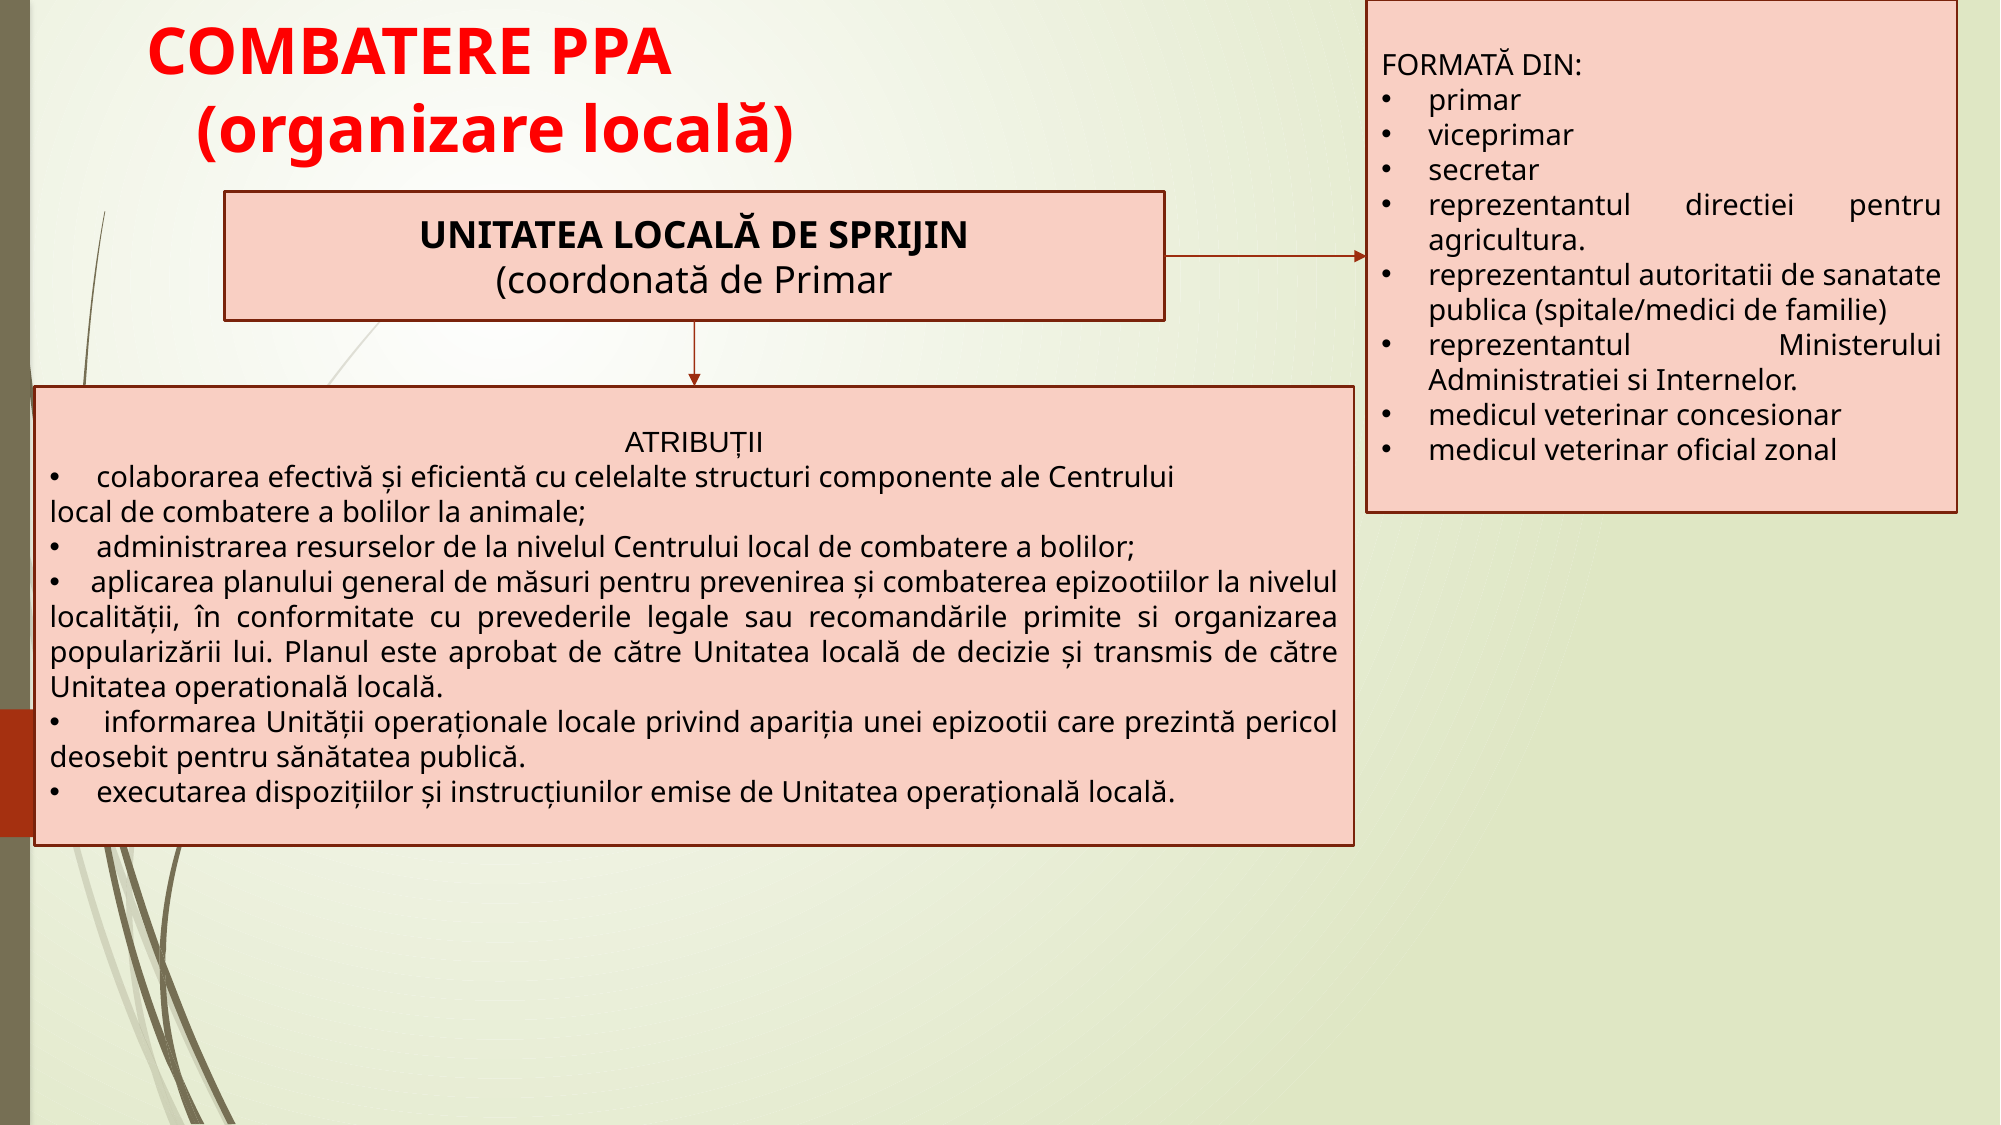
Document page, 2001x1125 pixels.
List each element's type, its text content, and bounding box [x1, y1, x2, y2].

text_box ATRIBUȚII colaborarea efectivă și eficientă cu celelalte structuri componente ale Centrului local de combatere a bolilor la animale; administrarea resurselor de la nivelul Centrului local de combatere a bolilor; aplicarea planului general de măsuri pentru prevenirea și combaterea epizootiilor la nivelul localității, în conformitate cu prevederile legale sau recomandările primite si organizarea popularizării lui. Planul este aprobat de către Unitatea locală de decizie și transmis de către Unitatea operatională locală. informarea Unității operaționale locale privind apariția unei epizootii care prezintă pericol deosebit pentru sănătatea publică. executarea dispozițiilor și instrucțiunilor emise de Unitatea operațională locală. [33, 385, 1355, 847]
text_box FORMATĂ DIN: primar viceprimar secretar reprezentantul directiei pentru agricultura. reprezentantul autoritatii de sanatate publica (spitale/medici de familie) reprezentantul Ministerului Administratiei si Internelor. medicul veterinar concesionar medicul veterinar oficial zonal [1365, 0, 1958, 514]
slide_number 16 [87, 743, 216, 803]
text_box UNITATEA LOCALĂ DE SPRIJIN (coordonată de Primar [223, 190, 1166, 322]
title COMBATERE PPA (organizare locală) [131, 0, 882, 173]
